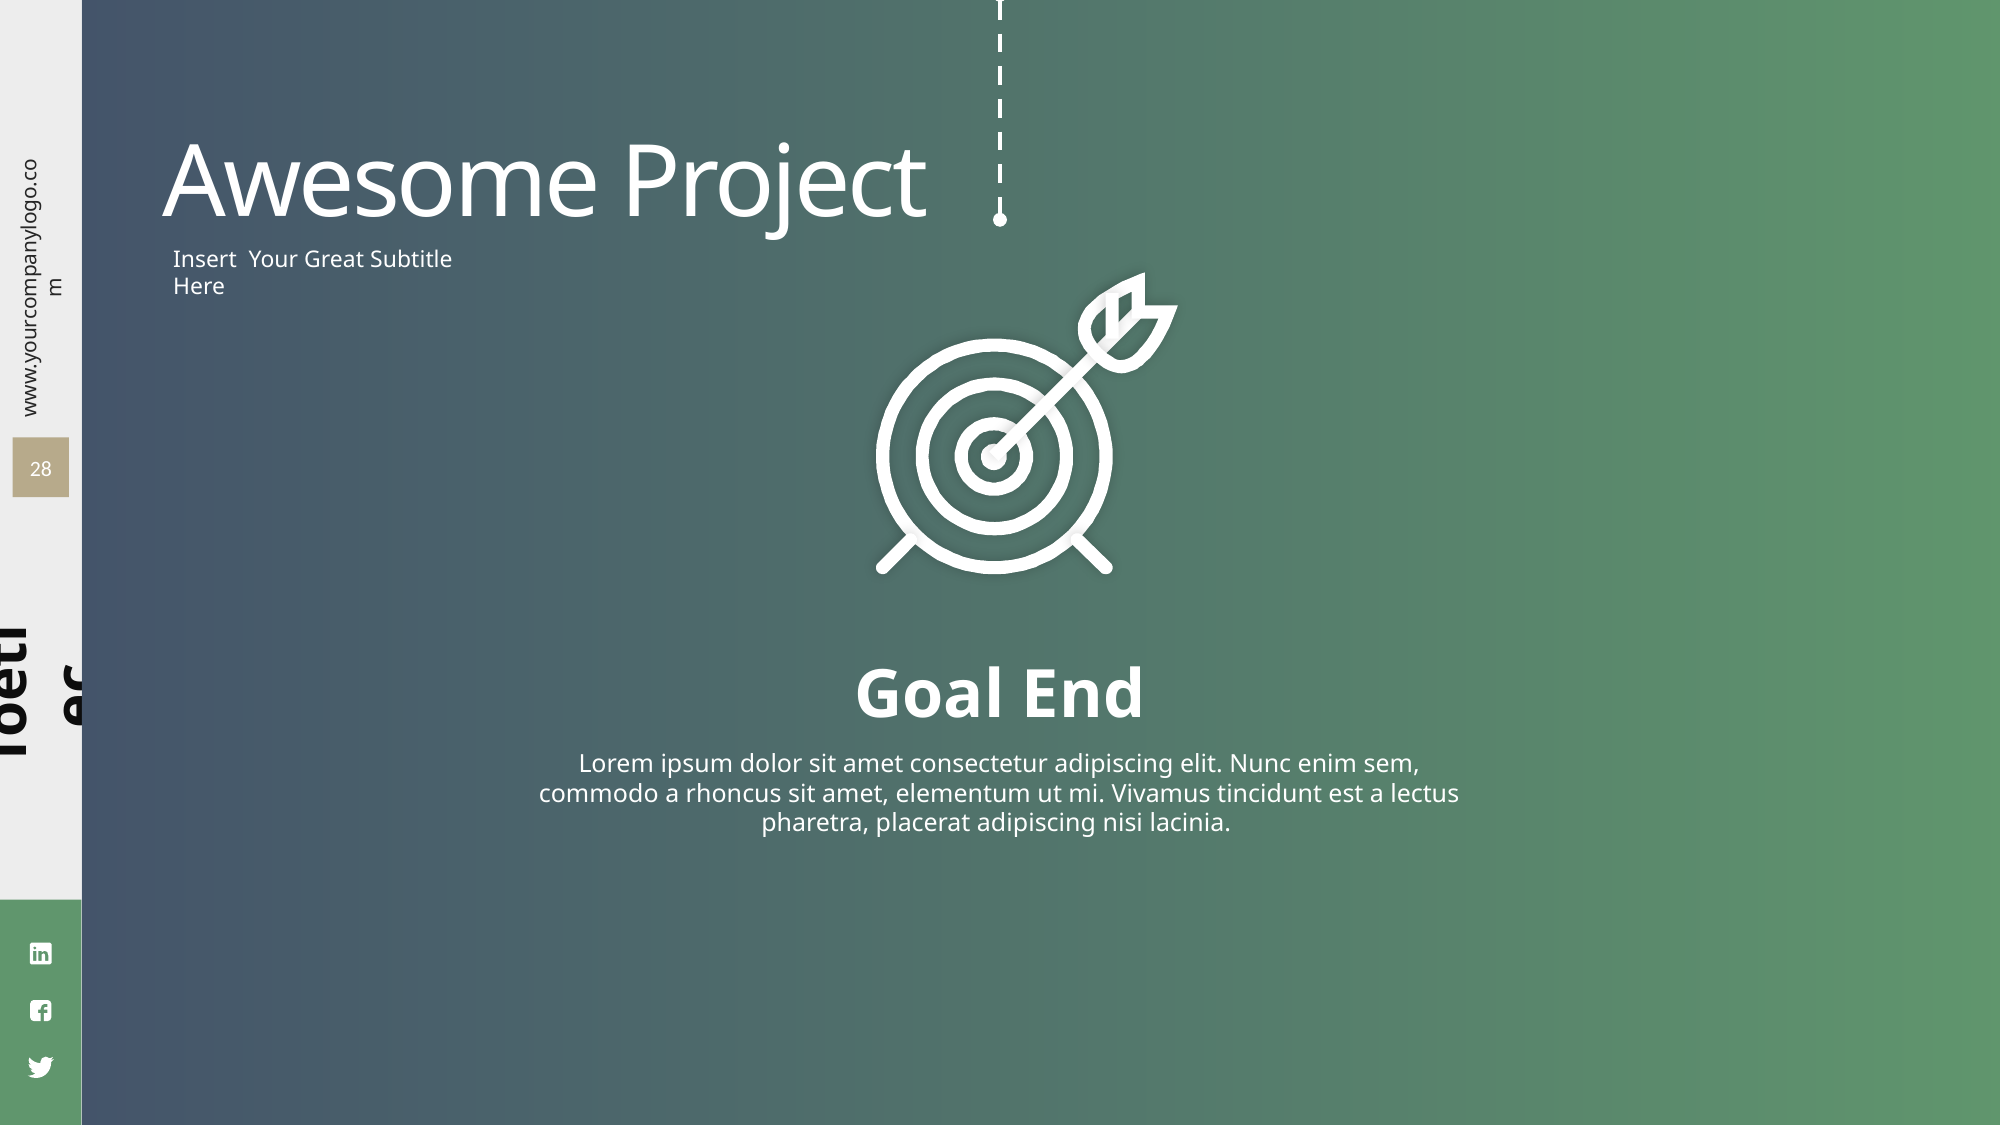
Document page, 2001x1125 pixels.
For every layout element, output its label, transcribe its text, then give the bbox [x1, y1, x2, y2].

picture [81, 0, 2000, 1125]
slide_number 28 [12, 437, 69, 498]
